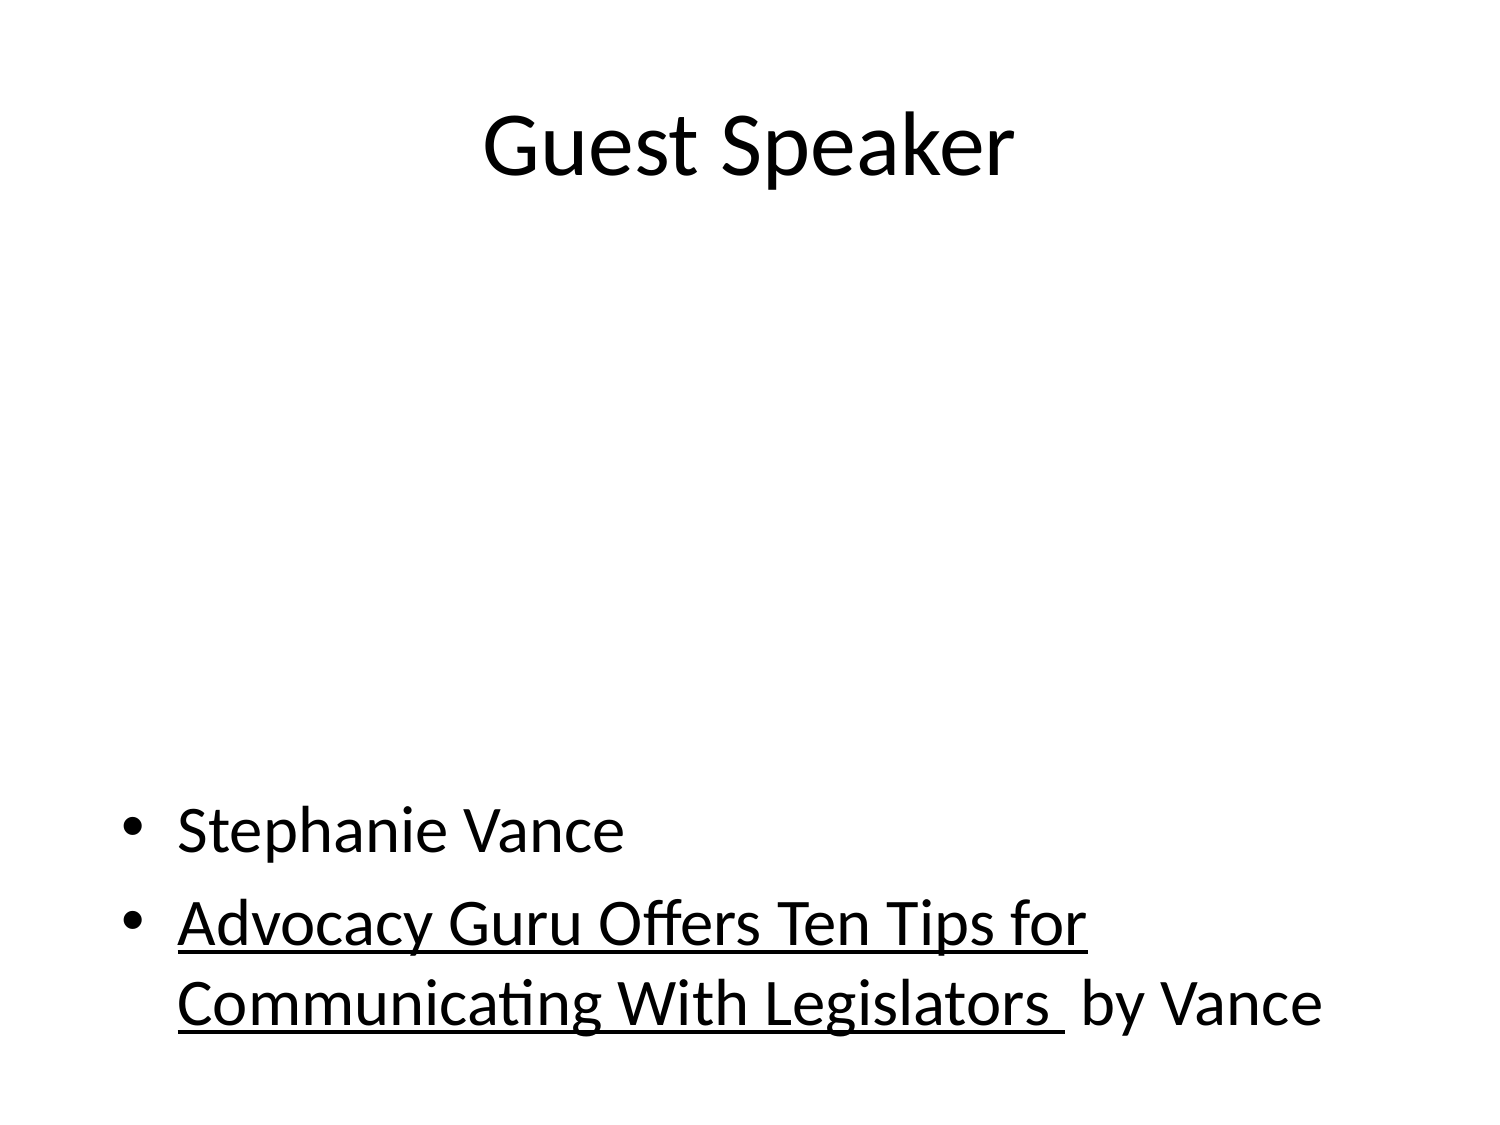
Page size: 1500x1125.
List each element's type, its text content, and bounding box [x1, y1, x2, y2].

title Guest Speaker [75, 45, 1425, 233]
list Stephanie Vance Advocacy Guru Offers Ten Tips for Communicating With Legislators by Vance [106, 778, 1348, 1125]
